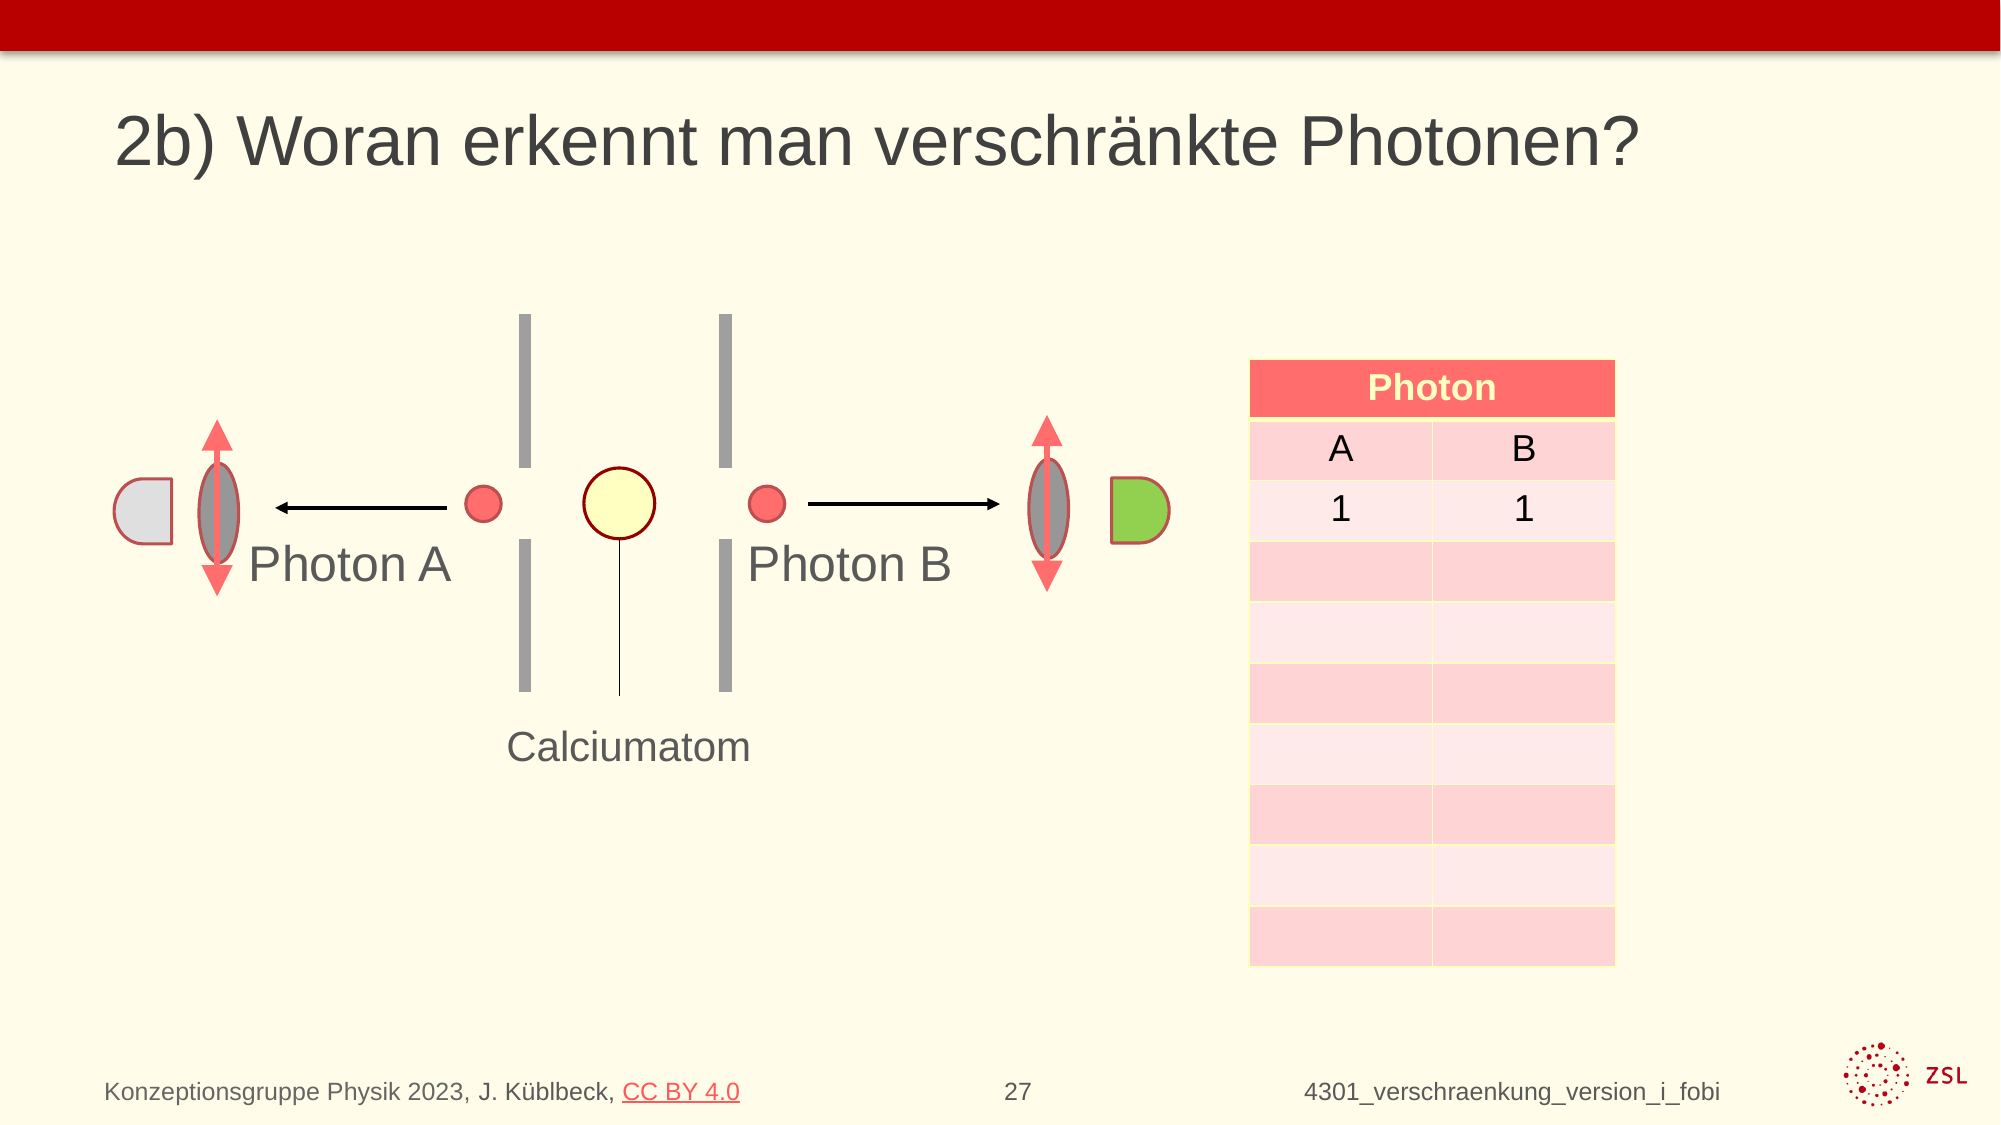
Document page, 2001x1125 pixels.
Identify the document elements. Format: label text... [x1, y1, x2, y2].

table_cell A [1250, 422, 1432, 480]
table_cell B [1433, 422, 1615, 480]
text_box [1110, 476, 1171, 545]
table_cell [1433, 542, 1615, 601]
picture [1842, 1041, 1968, 1107]
table_cell [1250, 542, 1432, 601]
table_cell [1250, 907, 1432, 966]
table_cell [1250, 846, 1432, 905]
table_cell 1 [1250, 481, 1432, 540]
table_cell 1 [1433, 481, 1615, 540]
title 2b) Woran erkennt man verschränkte Photonen? [99, 90, 1900, 185]
table_cell [1433, 603, 1615, 662]
table_cell [1250, 725, 1432, 784]
table_cell [1433, 846, 1615, 905]
table_cell [1250, 664, 1432, 723]
text_box [112, 477, 159, 546]
table_cell [1433, 785, 1615, 844]
table_cell [1250, 785, 1432, 844]
table_header Photon [1250, 360, 1615, 417]
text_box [1028, 414, 1069, 593]
table_cell [1433, 907, 1615, 966]
table_cell [1433, 725, 1615, 784]
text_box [166, 314, 1044, 811]
table_cell [1433, 664, 1615, 723]
table_cell [1250, 603, 1432, 662]
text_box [198, 419, 239, 597]
